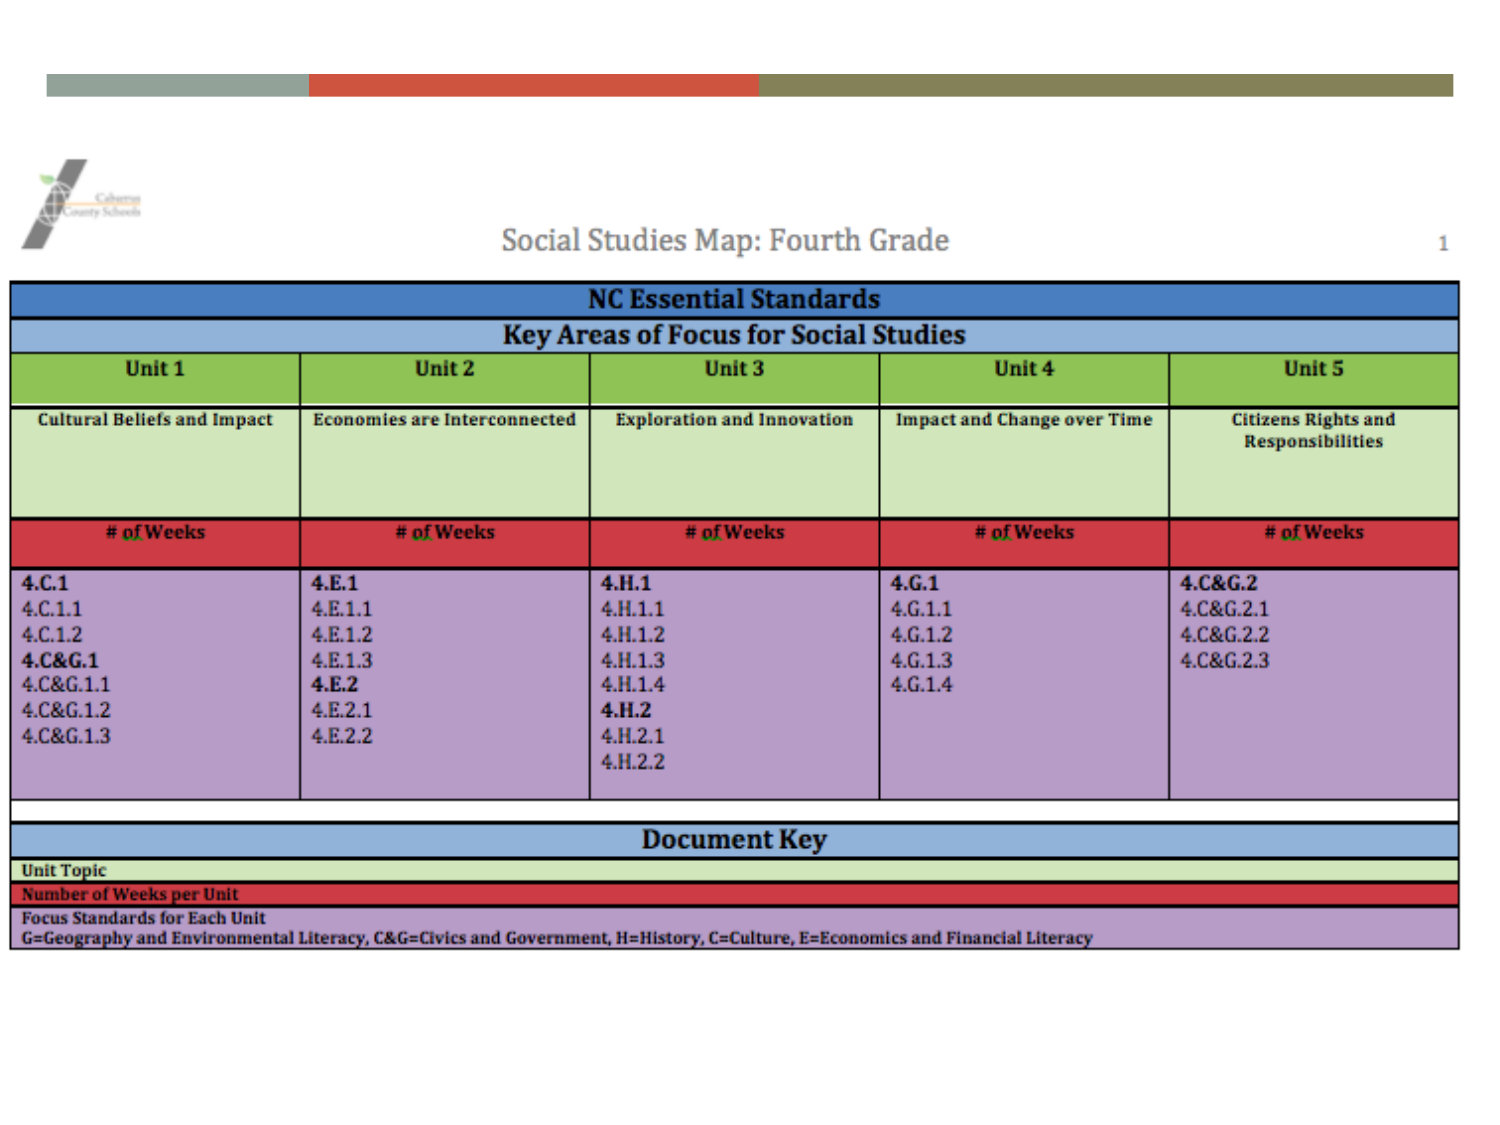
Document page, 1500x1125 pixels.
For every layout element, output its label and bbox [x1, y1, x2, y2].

picture [0, 124, 1500, 1001]
